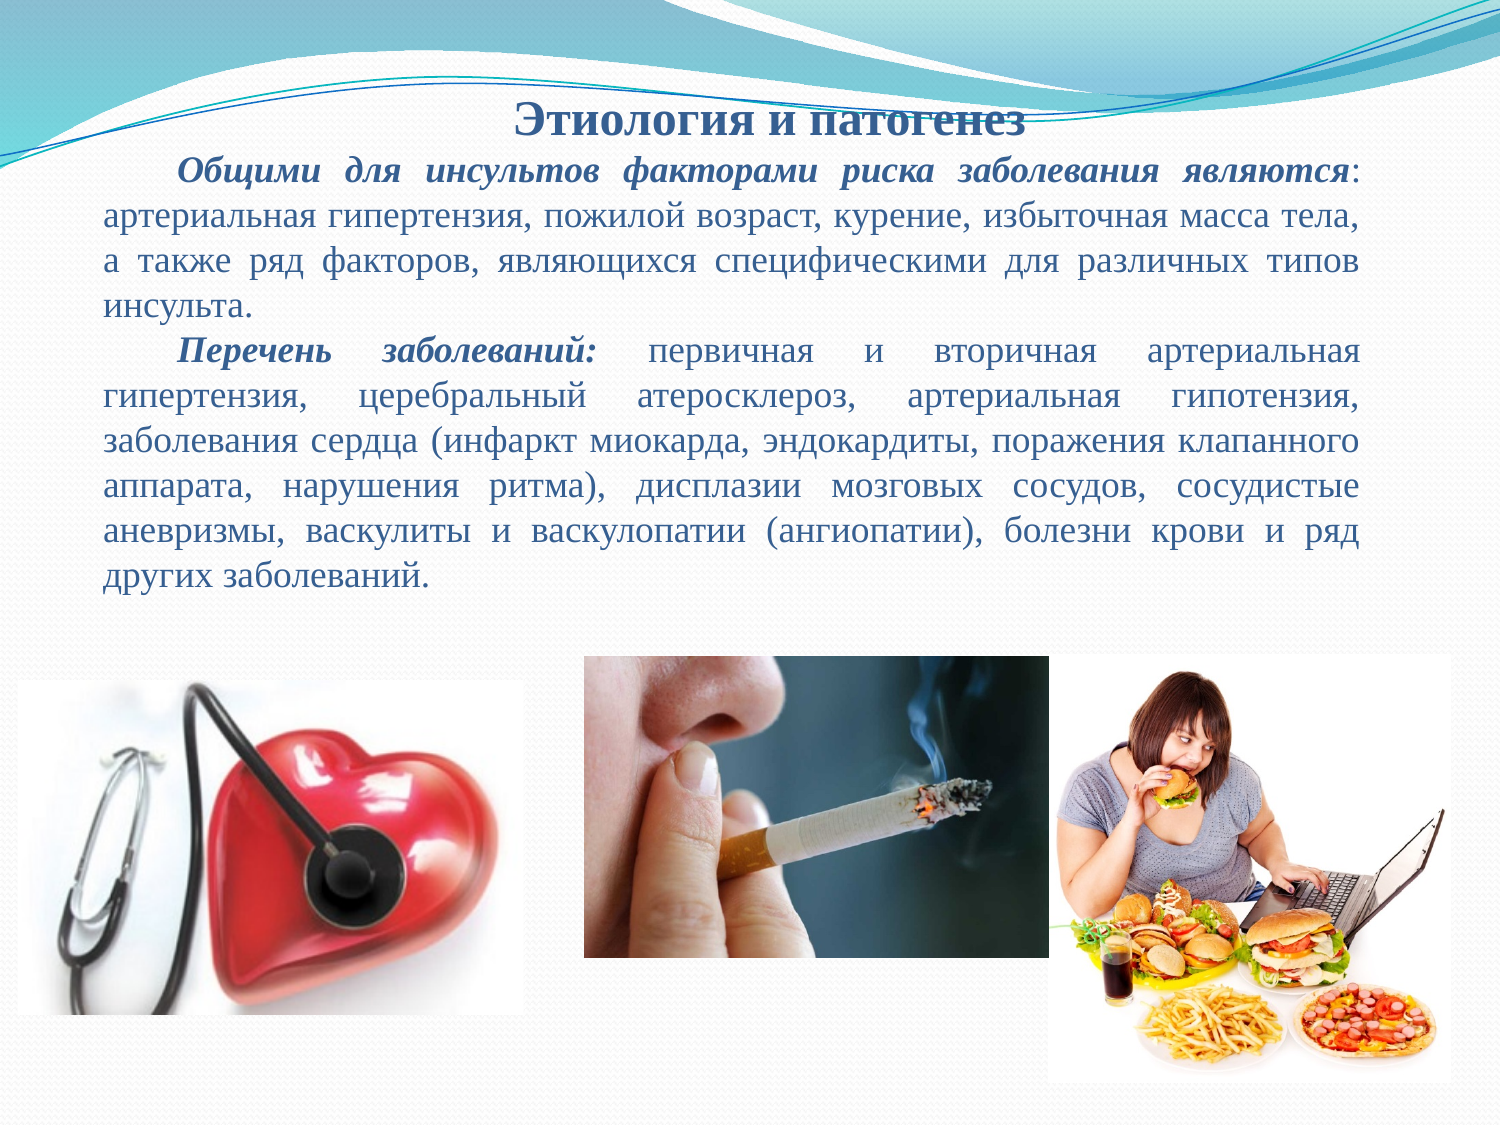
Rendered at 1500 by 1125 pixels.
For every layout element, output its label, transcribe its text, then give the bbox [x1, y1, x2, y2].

text_box Этиология и патогенез Общими для инсультов факторами риска заболевания являются: артериальная гипертензия, пожилой возраст, курение, избыточная масса тела, а также ряд факторов, являющихся специфическими для различных типов инсульта. Перечень заболеваний: первичная и вторичная артериальная гипертензия, церебральный атеросклероз, артериальная гипотензия, заболевания сердца (инфаркт миокарда, эндокардиты, поражения клапанного аппарата, нарушения ритма), дисплазии мозговых сосудов, сосудистые аневризмы, васкулиты и васкулопатии (ангиопатии), болезни крови и ряд других заболеваний. [88, 78, 1376, 648]
picture [584, 654, 1451, 1083]
picture [17, 680, 524, 1016]
